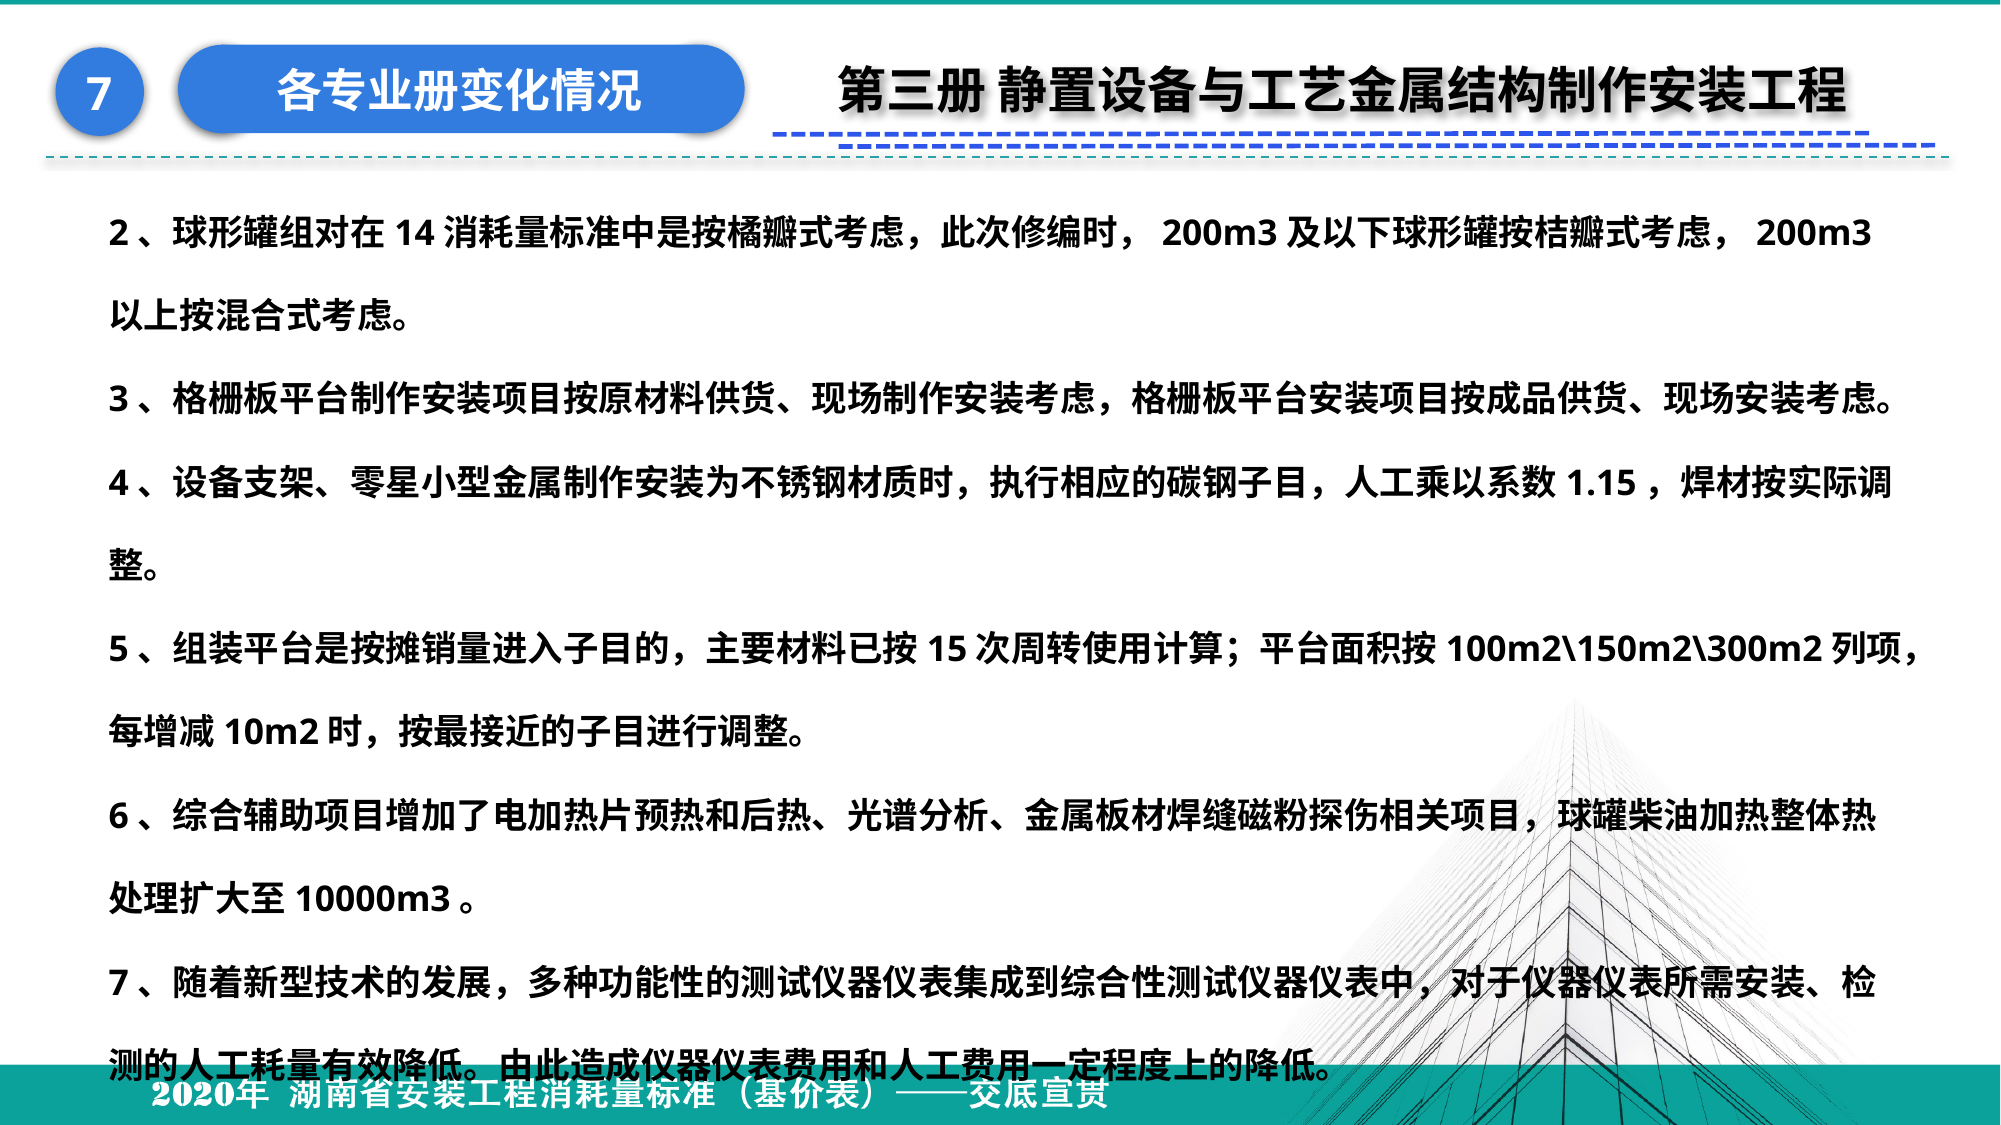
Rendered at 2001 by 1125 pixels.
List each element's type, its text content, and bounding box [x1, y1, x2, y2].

slide_number [1918, 0, 2000, 52]
picture [0, 0, 2001, 1125]
text_box 2、球形罐组对在14消耗量标准中是按橘瓣式考虑，此次修编时，200m3及以下球形罐按桔瓣式考虑，200m3以上按混合式考虑。 3、格栅板平台制作安装项目按原材料供货、现场制作安装考虑，格栅板平台安装项目按成品供货、现场安装考虑。 4、设备支架、零星小型金属制作安装为不锈钢材质时，执行相应的碳钢子目，人工乘以系数1.15，焊材按实际调整。 5、组装平台是按摊销量进入子目的，主要材料已按15次周转使用计算；平台面积按100m2\150m2\300m2列项，每增减10m2时，按最接近的子目进行调整。 6、综合辅助项目增加了电加热片预热和后热、光谱分析、金属板材焊缝磁粉探伤相关项目，球罐柴油加热整体热处理扩大至10000m3。 7、随着新型技术的发展，多种功能性的测试仪器仪表集成到综合性测试仪器仪表中，对于仪器仪表所需安装、检测的人工耗量有效降低。由此造成仪器仪表费用和人工费用一定程度上的降低。 [93, 161, 1927, 1093]
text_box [45, 44, 1955, 158]
